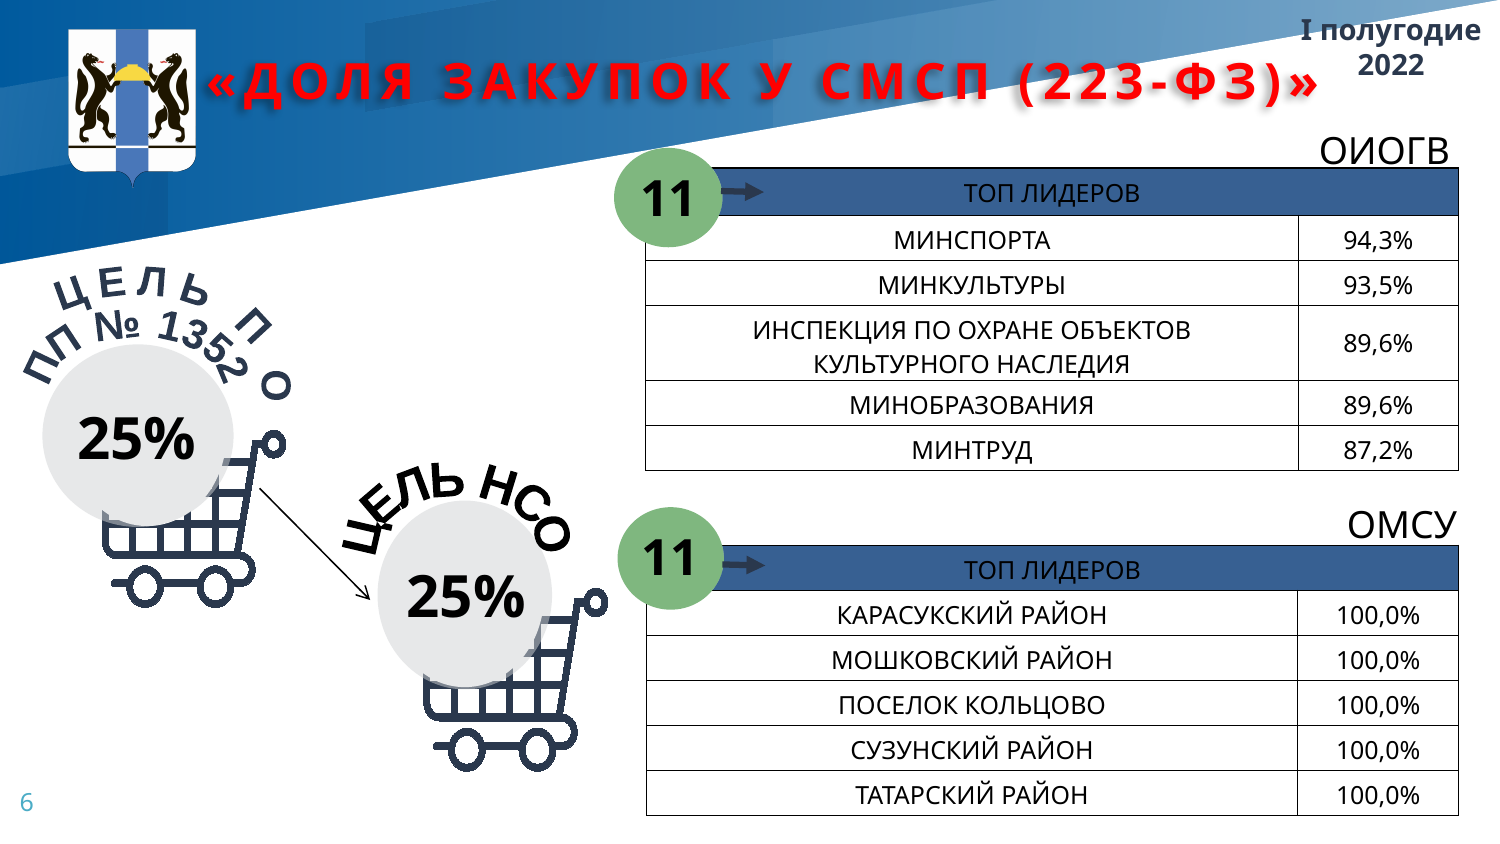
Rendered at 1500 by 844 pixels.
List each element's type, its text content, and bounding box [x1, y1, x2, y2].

table_cell 100,0% [1298, 726, 1458, 770]
table_cell 100,0% [1298, 591, 1458, 635]
table_cell 87,2% [1299, 426, 1458, 470]
table_cell МИНСПОРТА [646, 216, 1298, 260]
table_cell ТАТАРСКИЙ РАЙОН [647, 771, 1297, 815]
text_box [34, 321, 287, 608]
table_cell 100,0% [1298, 771, 1458, 815]
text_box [617, 503, 725, 610]
table_cell МИНТРУД [646, 426, 1298, 470]
table_cell 93,5% [1299, 261, 1458, 305]
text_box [362, 482, 609, 772]
slide_number 6 [0, 779, 54, 821]
table_cell 100,0% [1298, 681, 1458, 725]
text_box «ДОЛЯ ЗАКУПОК У СМСП (223-фз)» [200, 43, 1335, 117]
table_cell 89,6% [1299, 306, 1458, 380]
table_cell 100,0% [1298, 636, 1458, 680]
table_cell МИНКУЛЬТУРЫ [646, 261, 1298, 305]
table_cell 94,3% [1299, 216, 1458, 260]
table_header ТОП ЛИДЕРОВ [727, 169, 1458, 215]
table_header ТОП ЛИДЕРОВ [728, 546, 1458, 590]
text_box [613, 147, 723, 248]
table_cell 89,6% [1299, 381, 1458, 425]
table_cell ИНСПЕКЦИЯ ПО ОХРАНЕ ОБЪЕКТОВ КУЛЬТУРНОГО НАСЛЕДИЯ [646, 306, 1298, 380]
picture [67, 29, 196, 188]
text_box ОМСУ [1325, 494, 1479, 553]
table_cell КАРАСУКСКИЙ РАЙОН [647, 591, 1297, 635]
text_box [258, 488, 371, 600]
text_box ОИОГВ [1296, 116, 1472, 182]
table_cell СУЗУНСКИЙ РАЙОН [647, 726, 1297, 770]
table_cell МИНОБРАЗОВАНИЯ [646, 381, 1298, 425]
table_cell МОШКОВСКИЙ РАЙОН [647, 636, 1297, 680]
table_cell ПОСЕЛОК КОЛЬЦОВО [647, 681, 1297, 725]
text_box I полугодие 2022 [1282, 3, 1500, 89]
